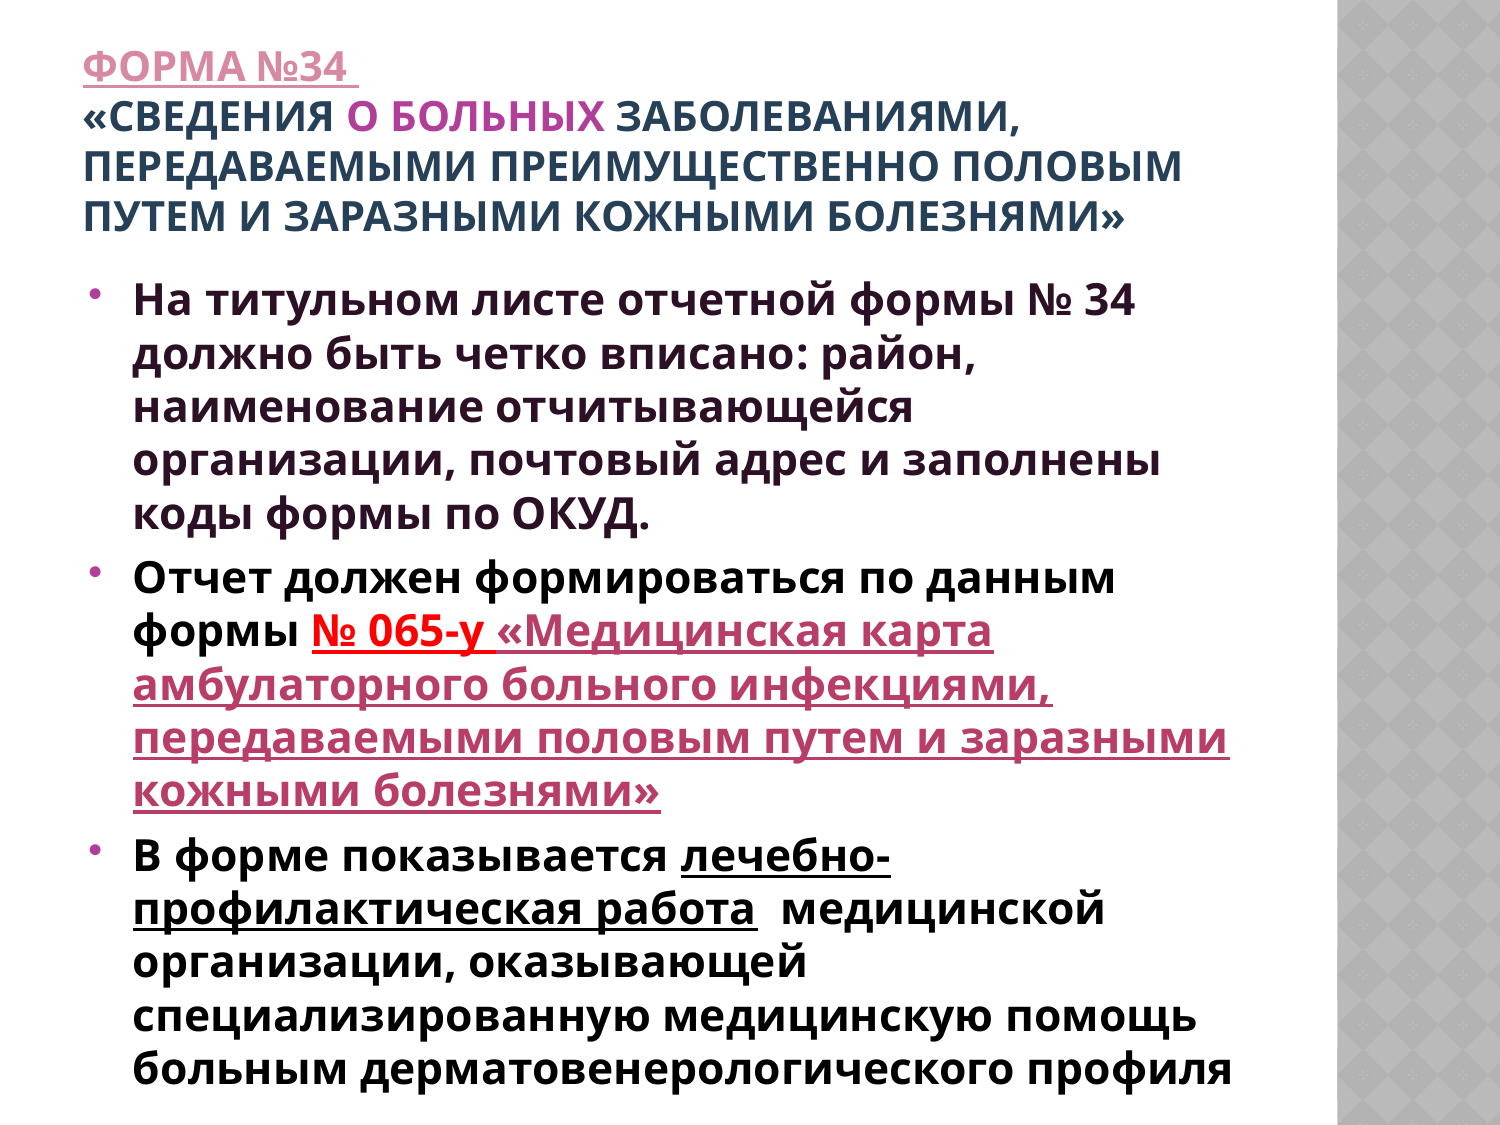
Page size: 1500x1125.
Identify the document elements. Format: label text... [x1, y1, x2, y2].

list На титульном листе отчетной формы № 34 должно быть четко вписано: район, наименование отчитывающейся организации, почтовый адрес и заполнены коды формы по ОКУД. Отчет должен формироваться по данным формы № 065-у «Медицинская карта амбулаторного больного инфекциями, передаваемыми половым путем и заразными кожными болезнями» В форме показывается лечебно-профилактическая работа медицинской организации, оказывающей специализированную медицинскую помощь больным дерматовенерологического профиля [75, 264, 1263, 1125]
title Форма №34 «Сведения о больных заболеваниями, передаваемыми преимущественно половым путем и заразными кожными болезнями» [75, 52, 1263, 240]
